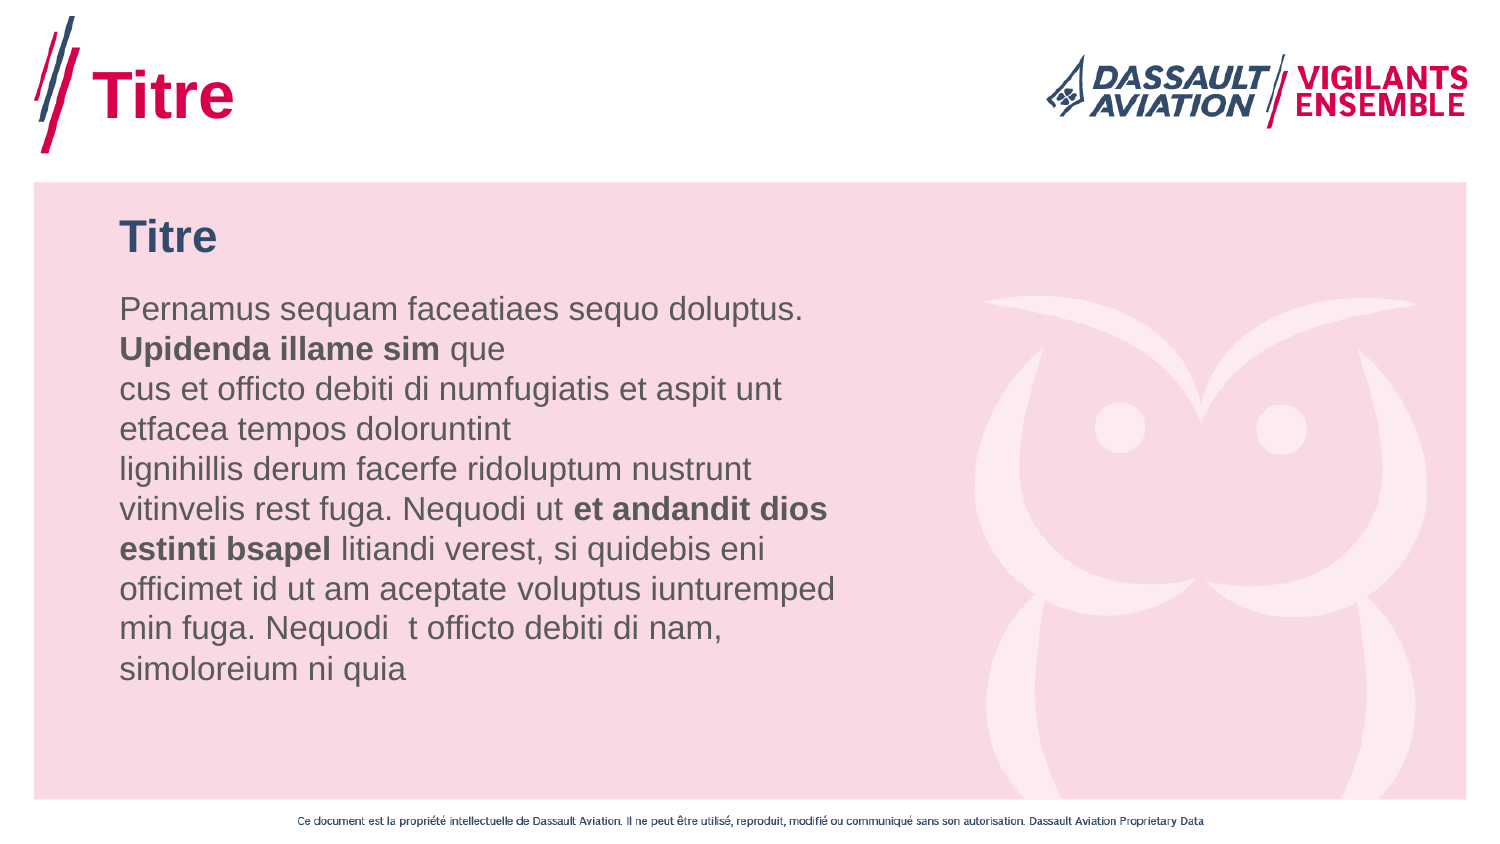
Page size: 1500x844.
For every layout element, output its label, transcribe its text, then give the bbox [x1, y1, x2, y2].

text_box Titre [77, 44, 251, 140]
text_box Pernamus sequam faceatiaes sequo doluptus. Upidenda illame sim que cus et officto debiti di numfugiatis et aspit unt etfacea tempos doloruntint lignihillis derum facerfe ridoluptum nustrunt vitinvelis rest fuga. Nequodi ut et andandit dios estinti bsapel litiandi verest, si quidebis eni officimet id ut am aceptate voluptus iunturemped min fuga. Nequodi t officto debiti di nam, simoloreium ni quia [104, 280, 892, 694]
text_box Titre [104, 199, 1255, 269]
picture [0, 0, 1499, 844]
